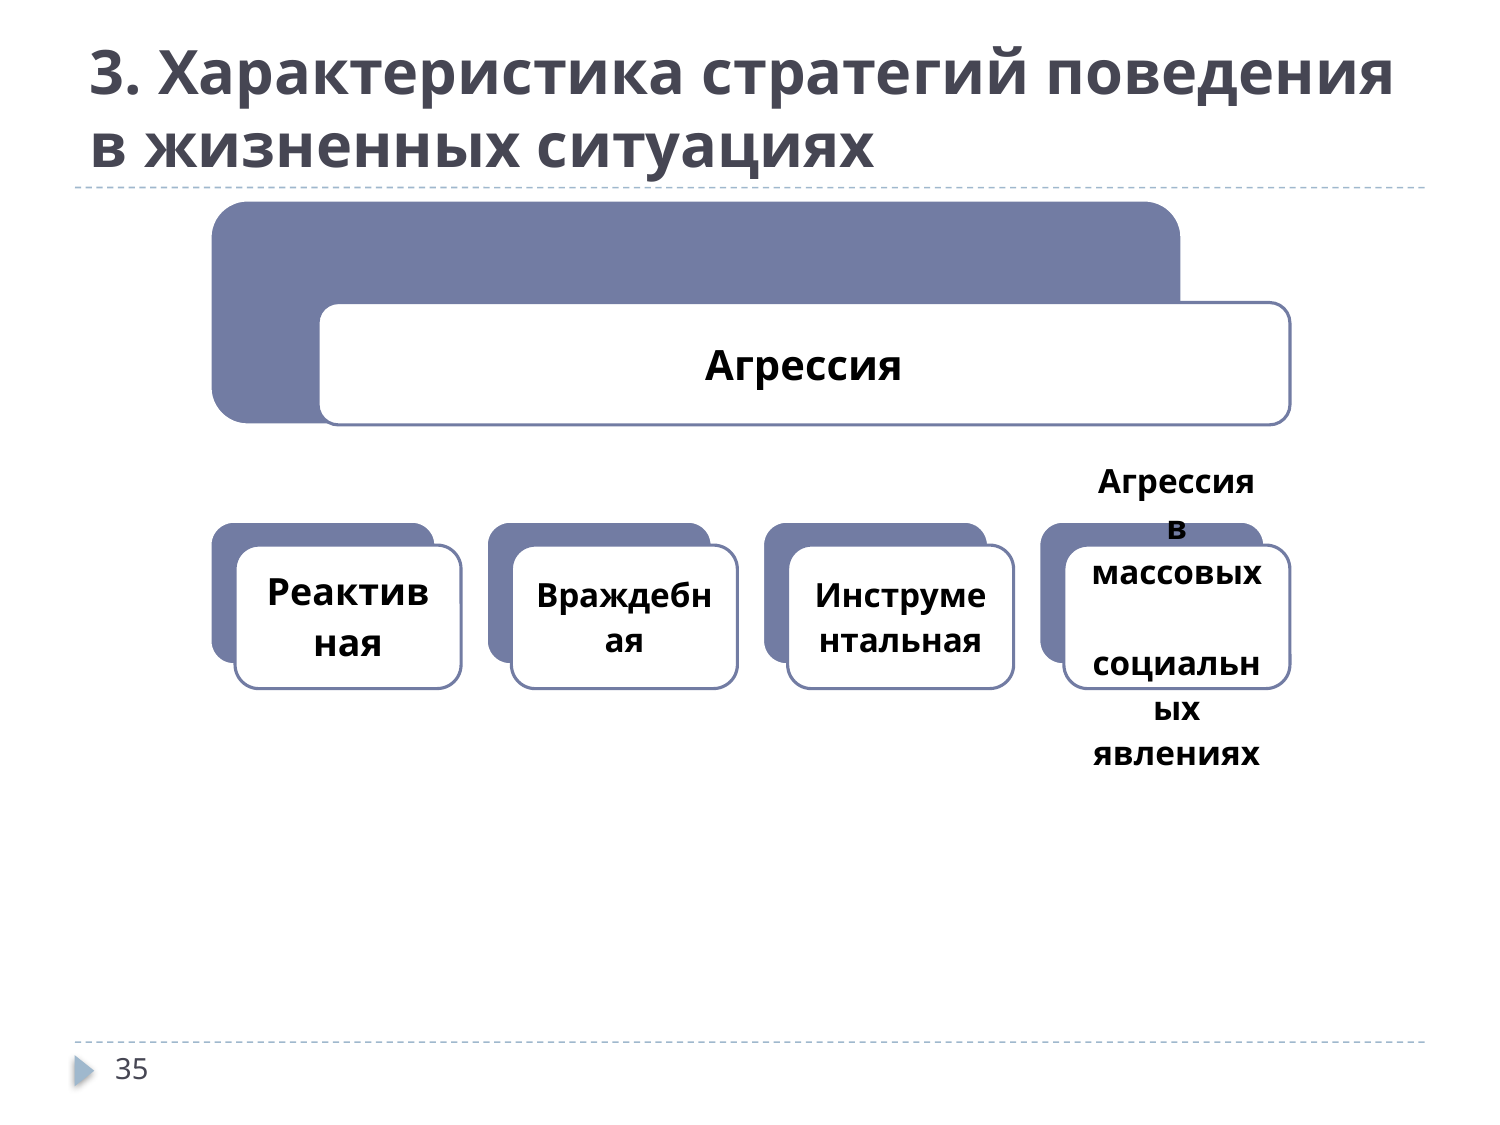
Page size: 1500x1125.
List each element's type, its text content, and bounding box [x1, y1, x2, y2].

title 3. Характеристика стратегий поведения в жизненных ситуациях [75, 24, 1425, 188]
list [74, 199, 1426, 1011]
slide_number 35 [100, 1042, 426, 1103]
